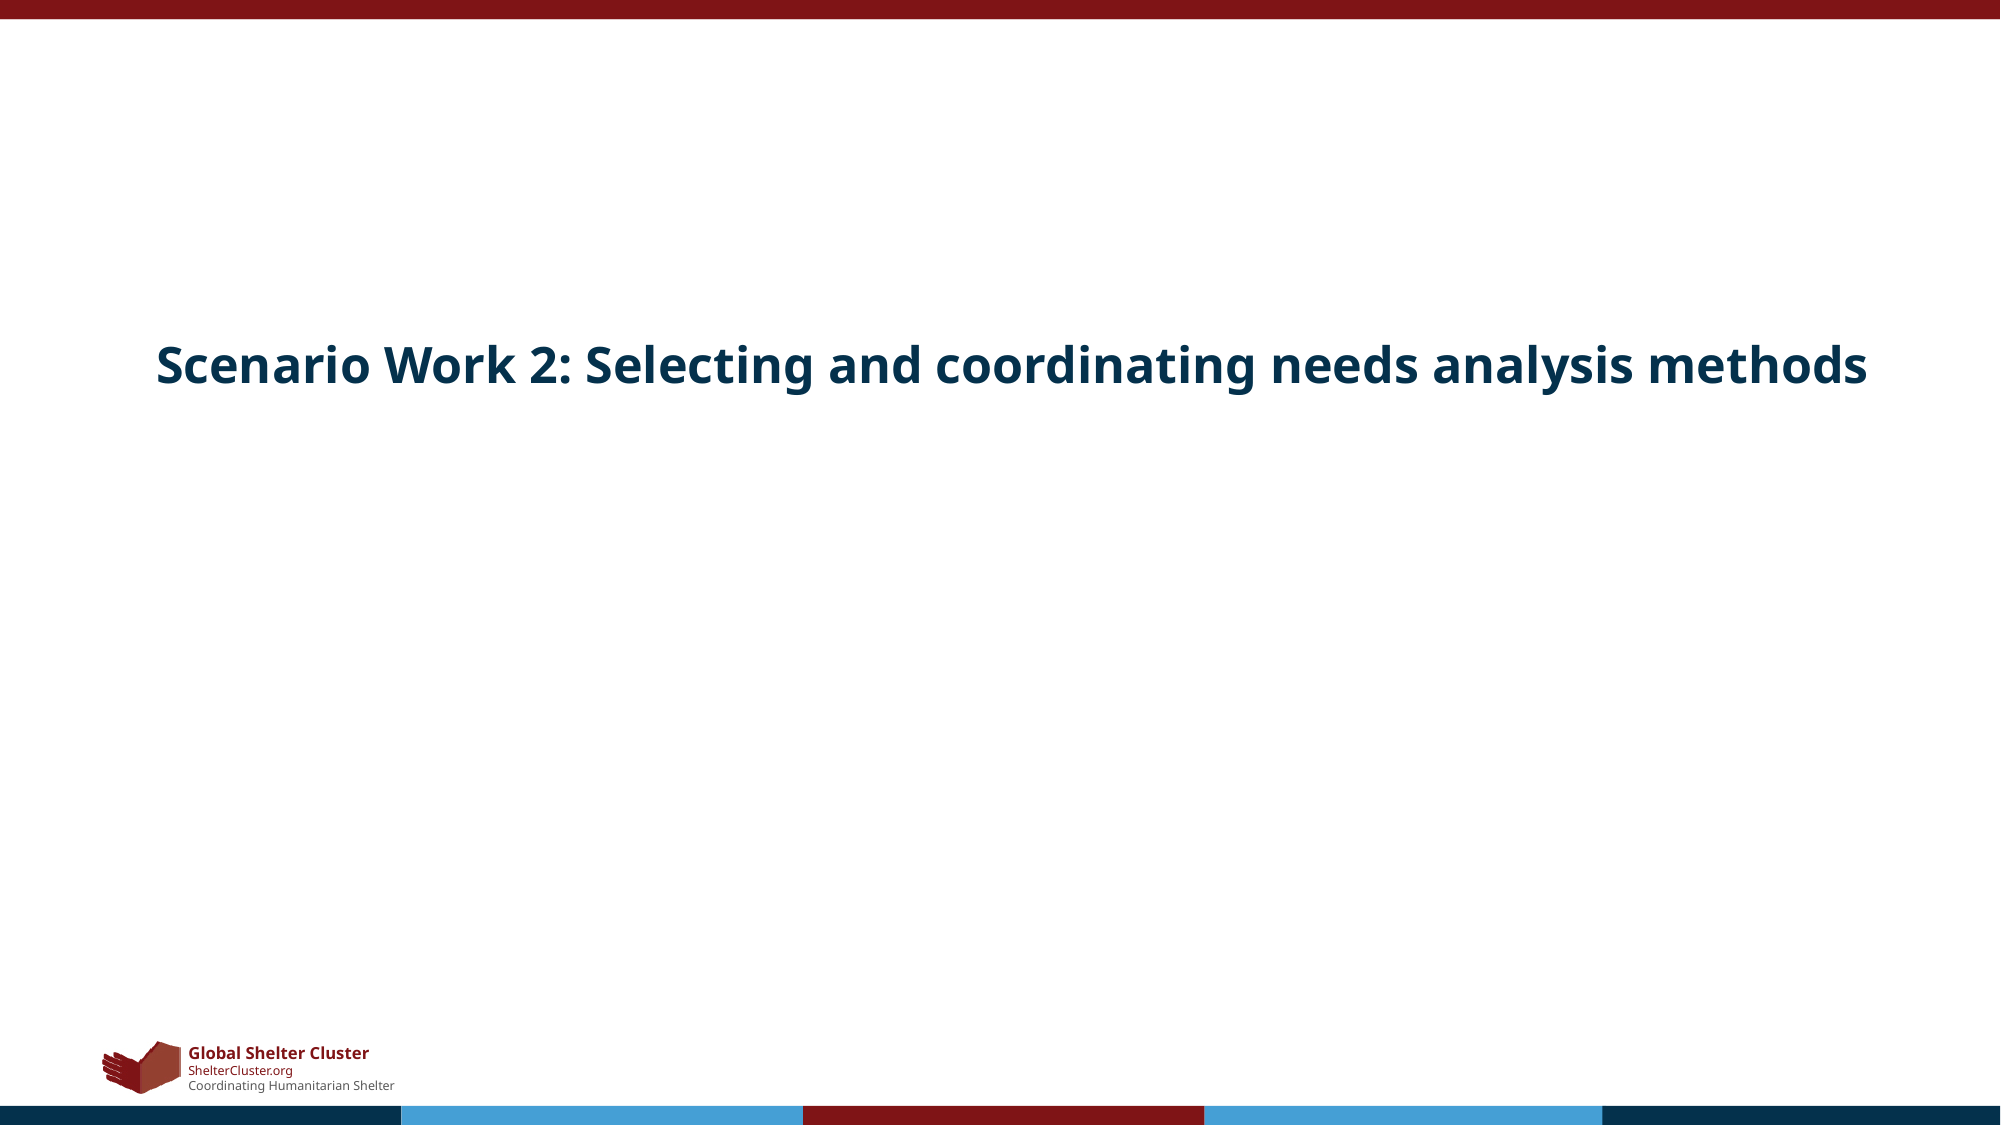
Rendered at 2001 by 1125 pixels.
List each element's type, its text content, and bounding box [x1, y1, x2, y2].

title Scenario Work 2: Selecting and coordinating needs analysis methods [132, 302, 1895, 544]
picture [102, 1041, 181, 1094]
